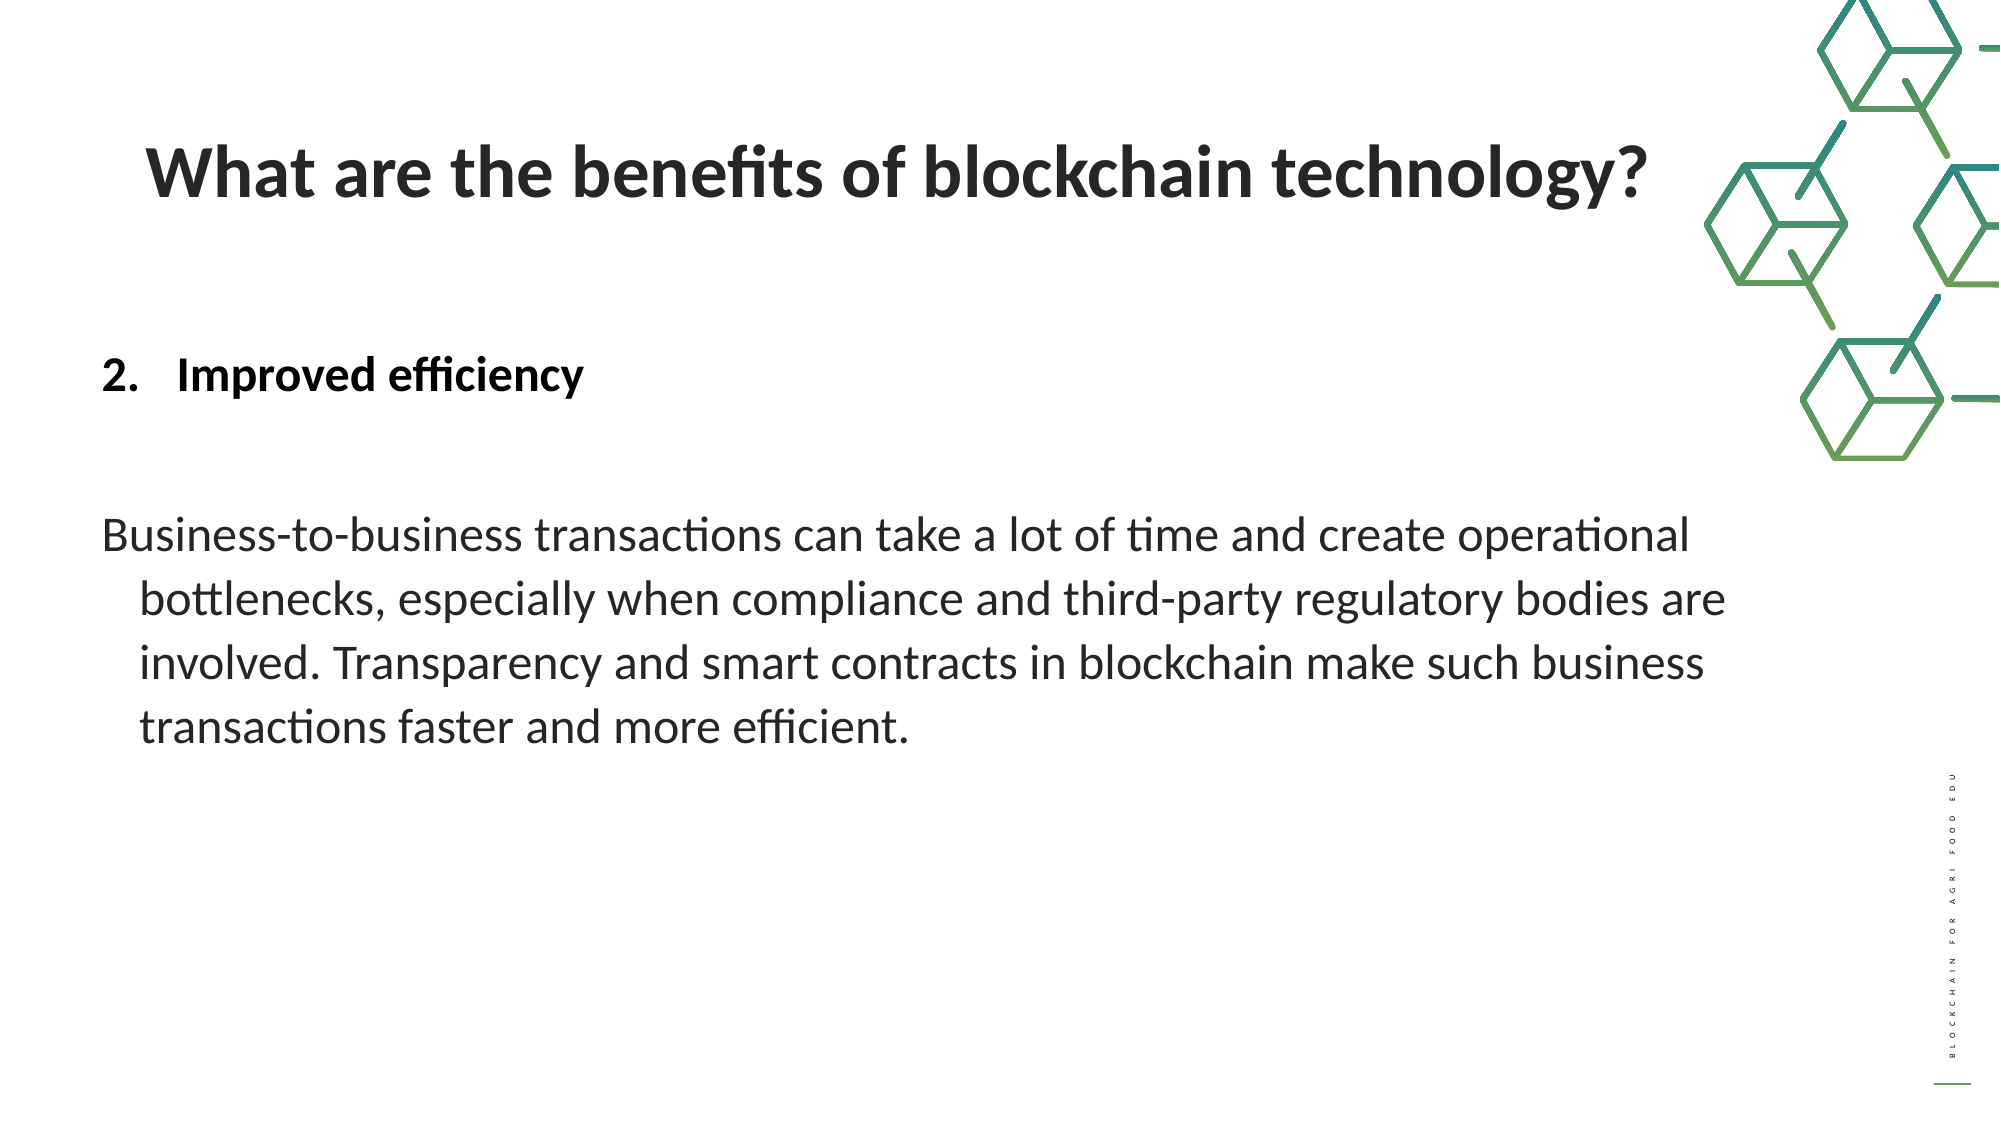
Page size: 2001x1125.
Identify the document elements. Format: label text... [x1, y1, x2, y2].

list Improved efficiency Business-to-business transactions can take a lot of time and create operational bottlenecks, especially when compliance and third-party regulatory bodies are involved. Transparency and smart contracts in blockchain make such business transactions faster and more efficient. [86, 329, 1825, 1100]
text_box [1704, 0, 2000, 461]
list What are the benefits of blockchain technology? [130, 124, 1704, 337]
